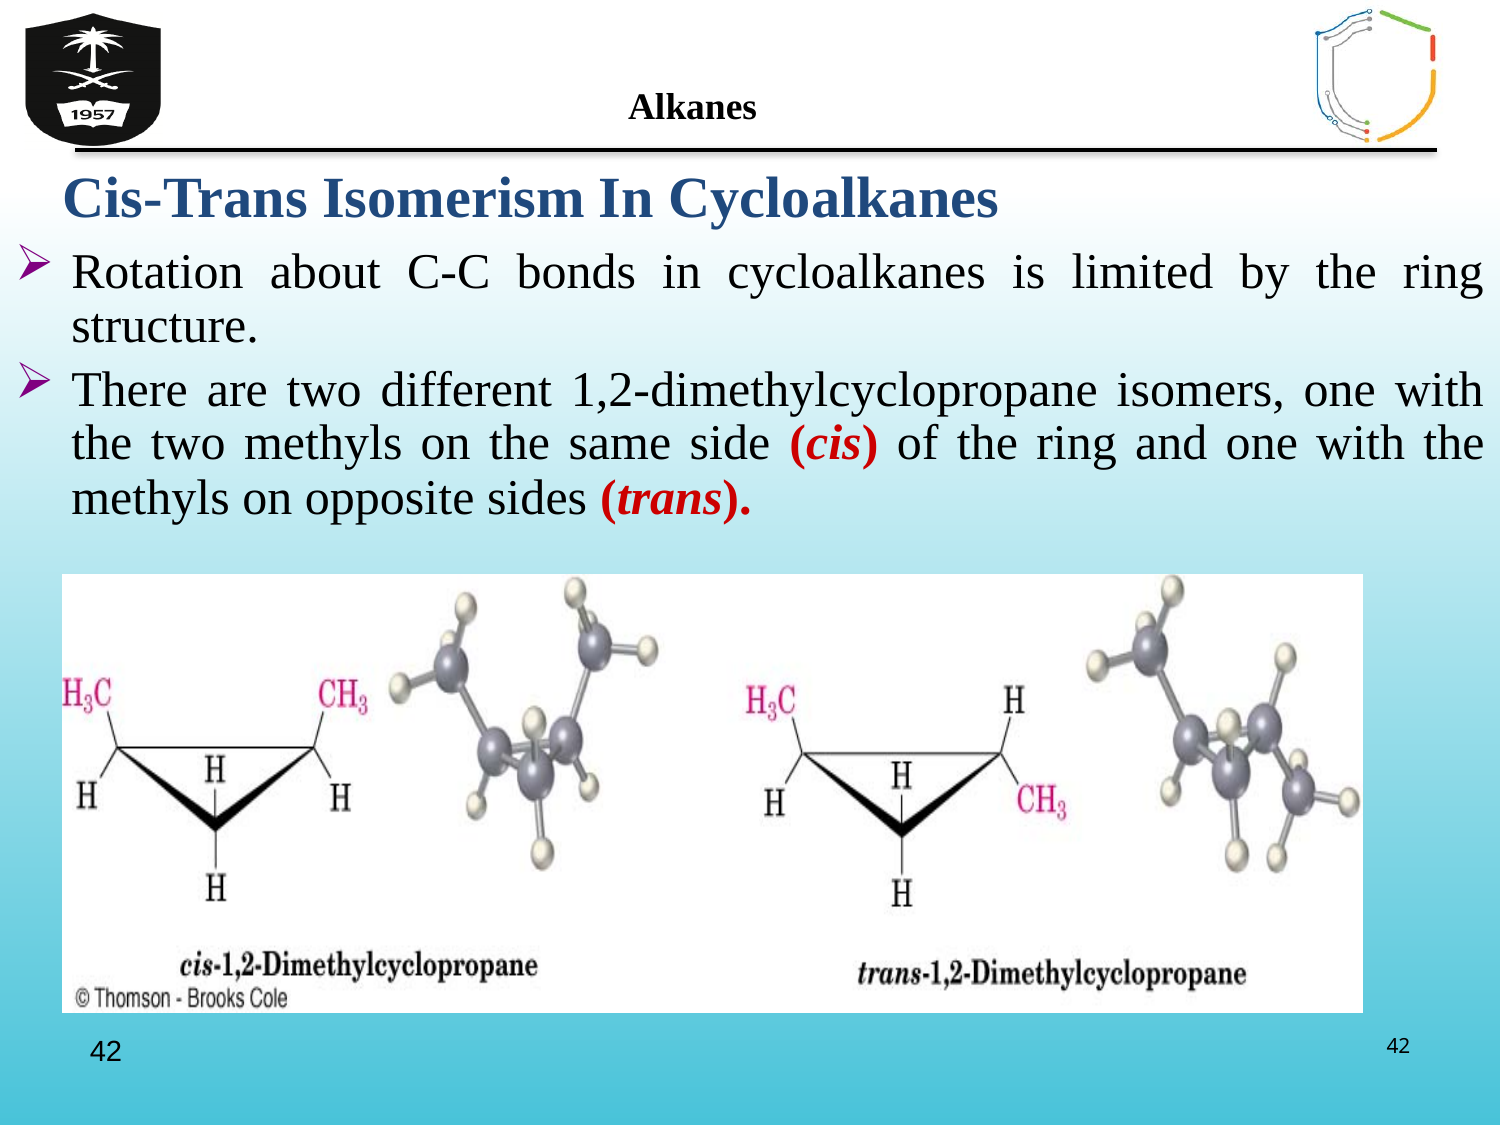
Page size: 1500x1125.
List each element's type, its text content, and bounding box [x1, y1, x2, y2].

text_box 42 [75, 1024, 425, 1103]
picture [1287, 0, 1463, 165]
text_box 42 [1074, 1024, 1425, 1100]
title Cis-Trans Isomerism In Cycloalkanes [0, 149, 1063, 237]
picture [24, 12, 163, 151]
list Rotation about C-C bonds in cycloalkanes is limited by the ring structure. There are two different 1,2-dimethylcyclopropane isomers, one with the two methyls on the same side (cis) of the ring and one with the methyls on opposite sides (trans). [0, 237, 1500, 688]
picture [62, 574, 1363, 1013]
text_box Alkanes [613, 74, 773, 135]
